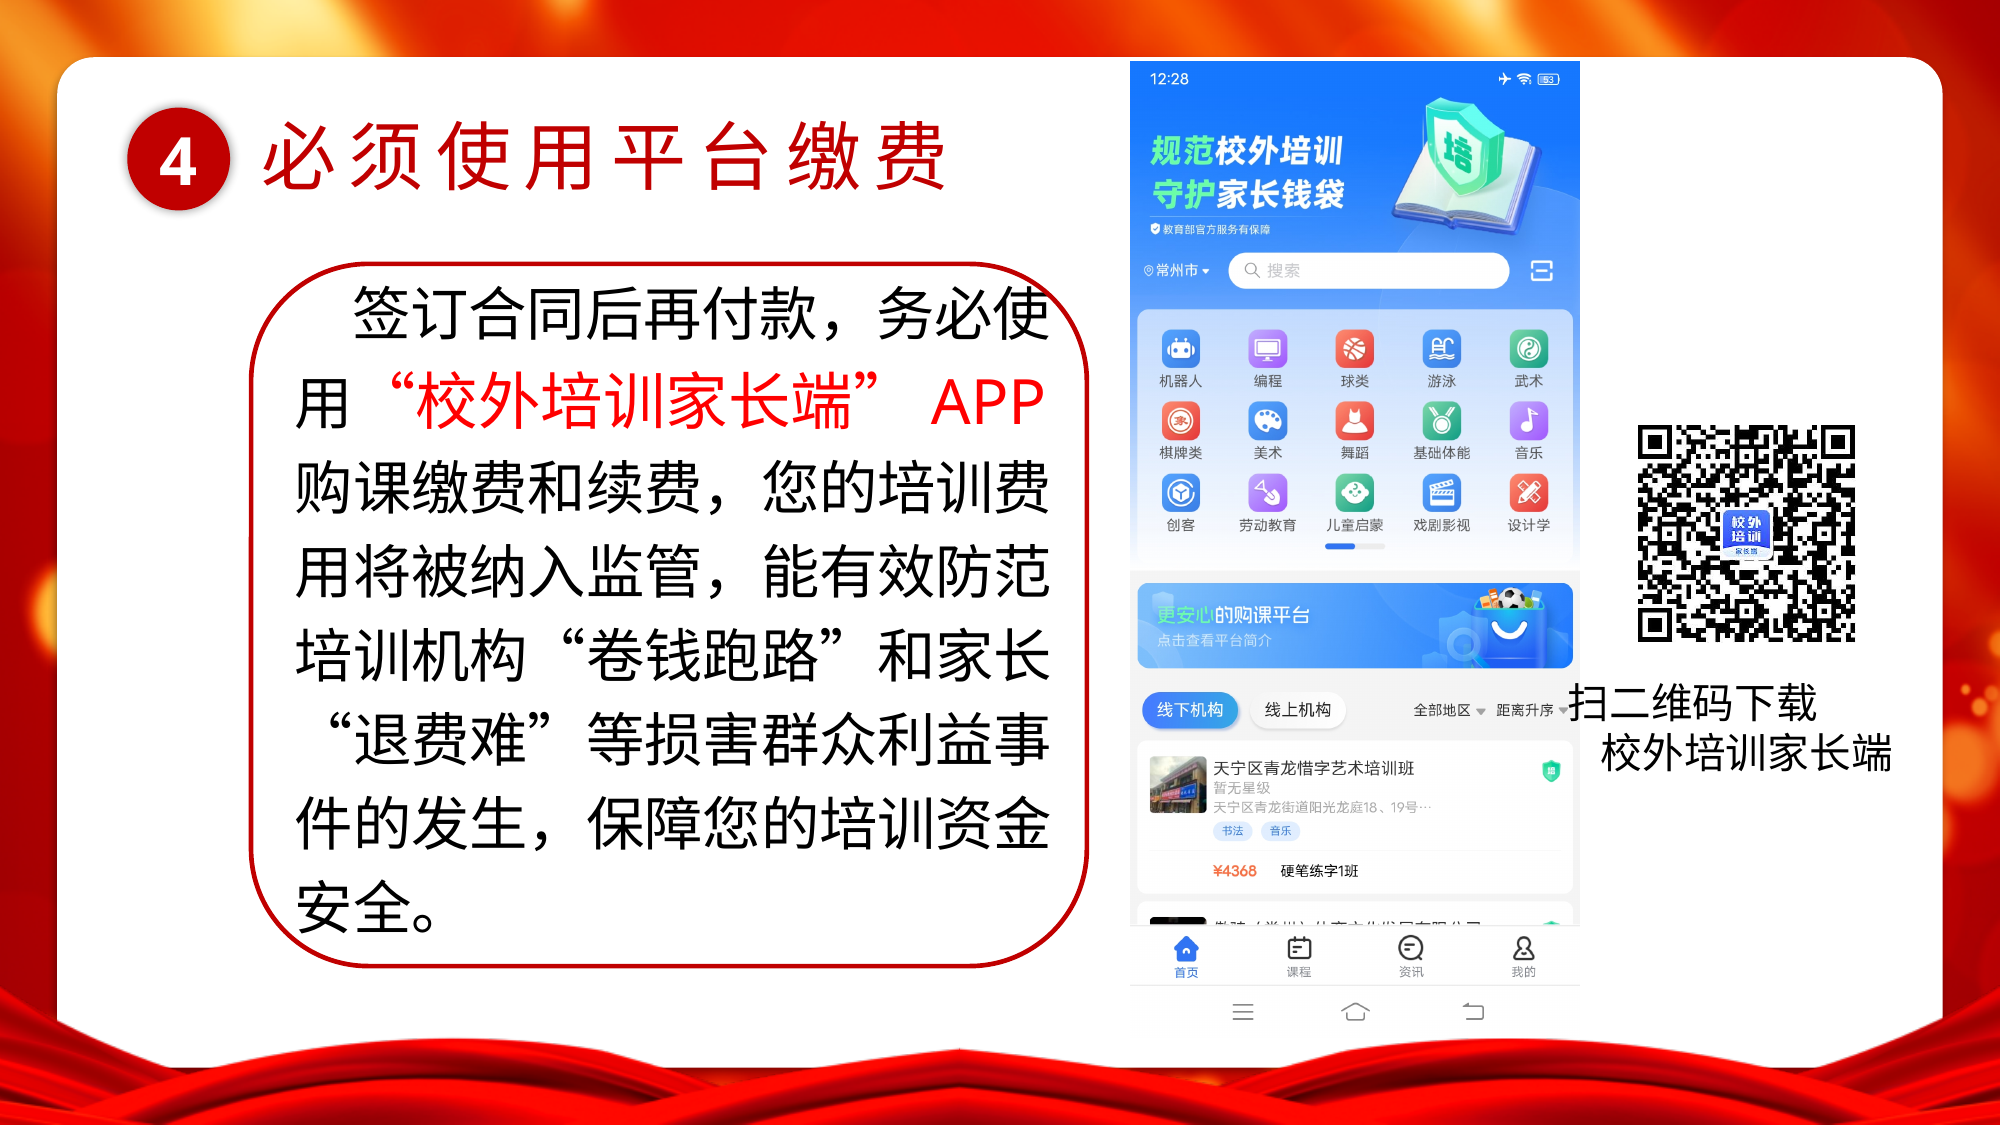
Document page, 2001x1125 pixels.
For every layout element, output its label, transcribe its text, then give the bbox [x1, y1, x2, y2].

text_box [251, 235, 1090, 967]
text_box 扫二维码下载 校外培训家长端 [1580, 668, 1941, 784]
picture [0, 0, 2000, 1125]
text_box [127, 100, 1115, 211]
